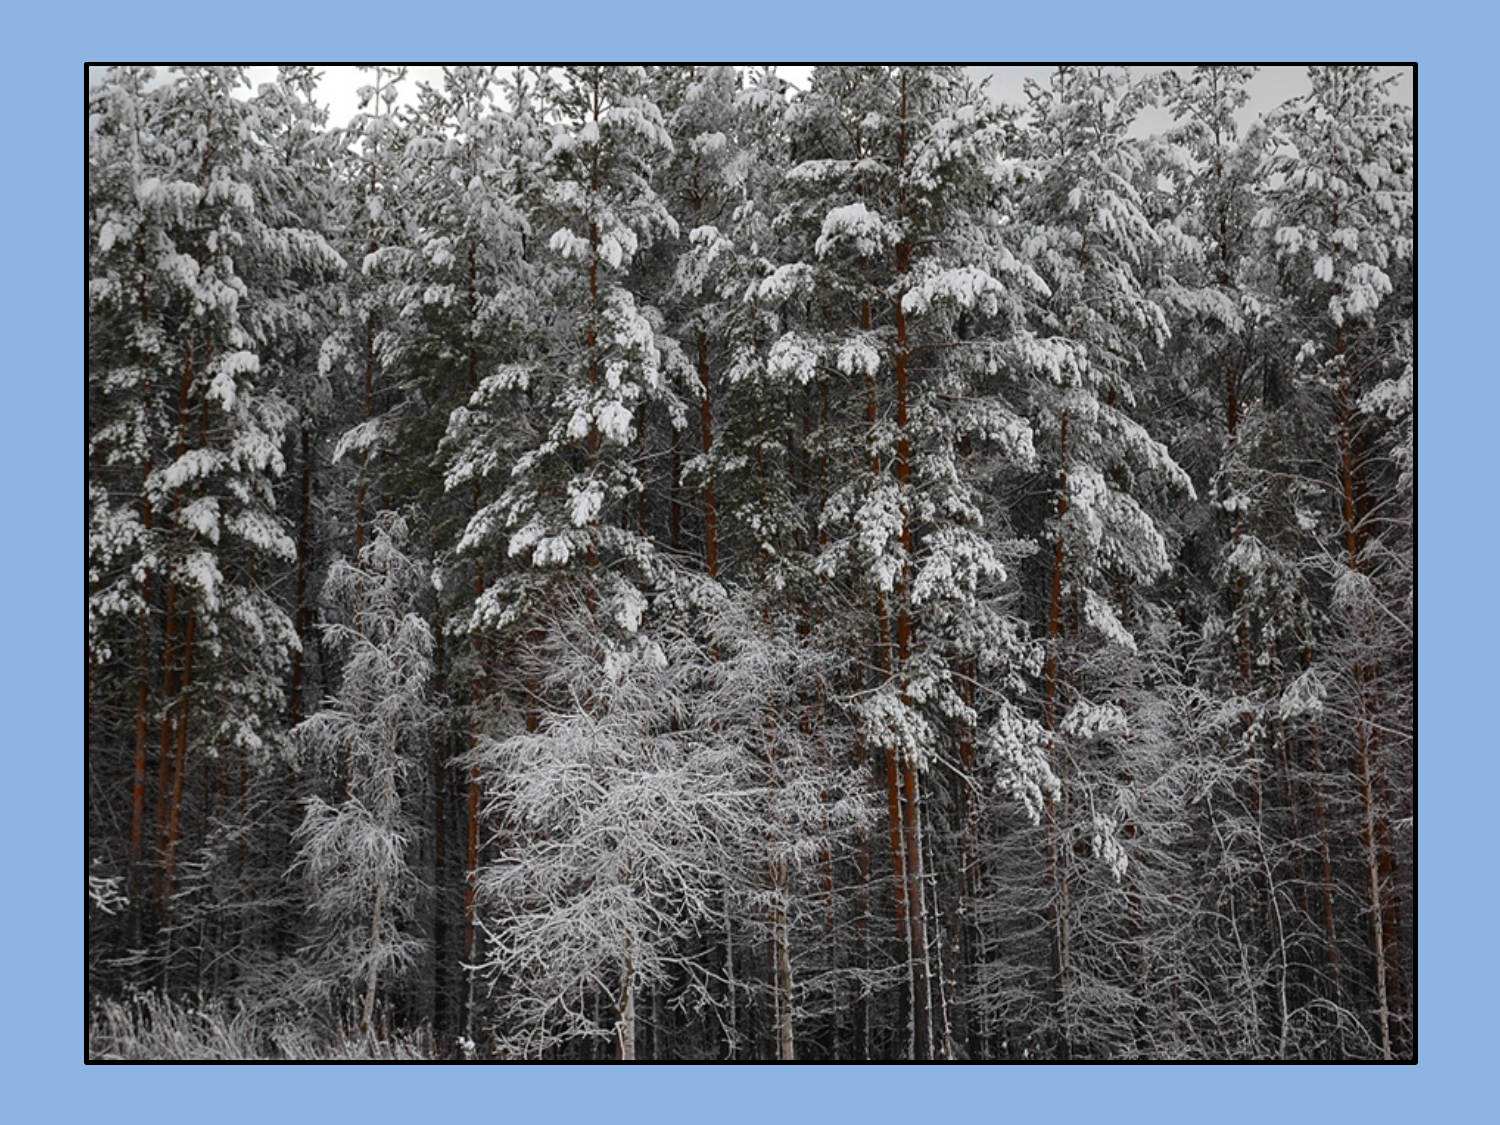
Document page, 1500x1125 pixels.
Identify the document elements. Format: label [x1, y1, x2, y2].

picture [88, 66, 1414, 1061]
